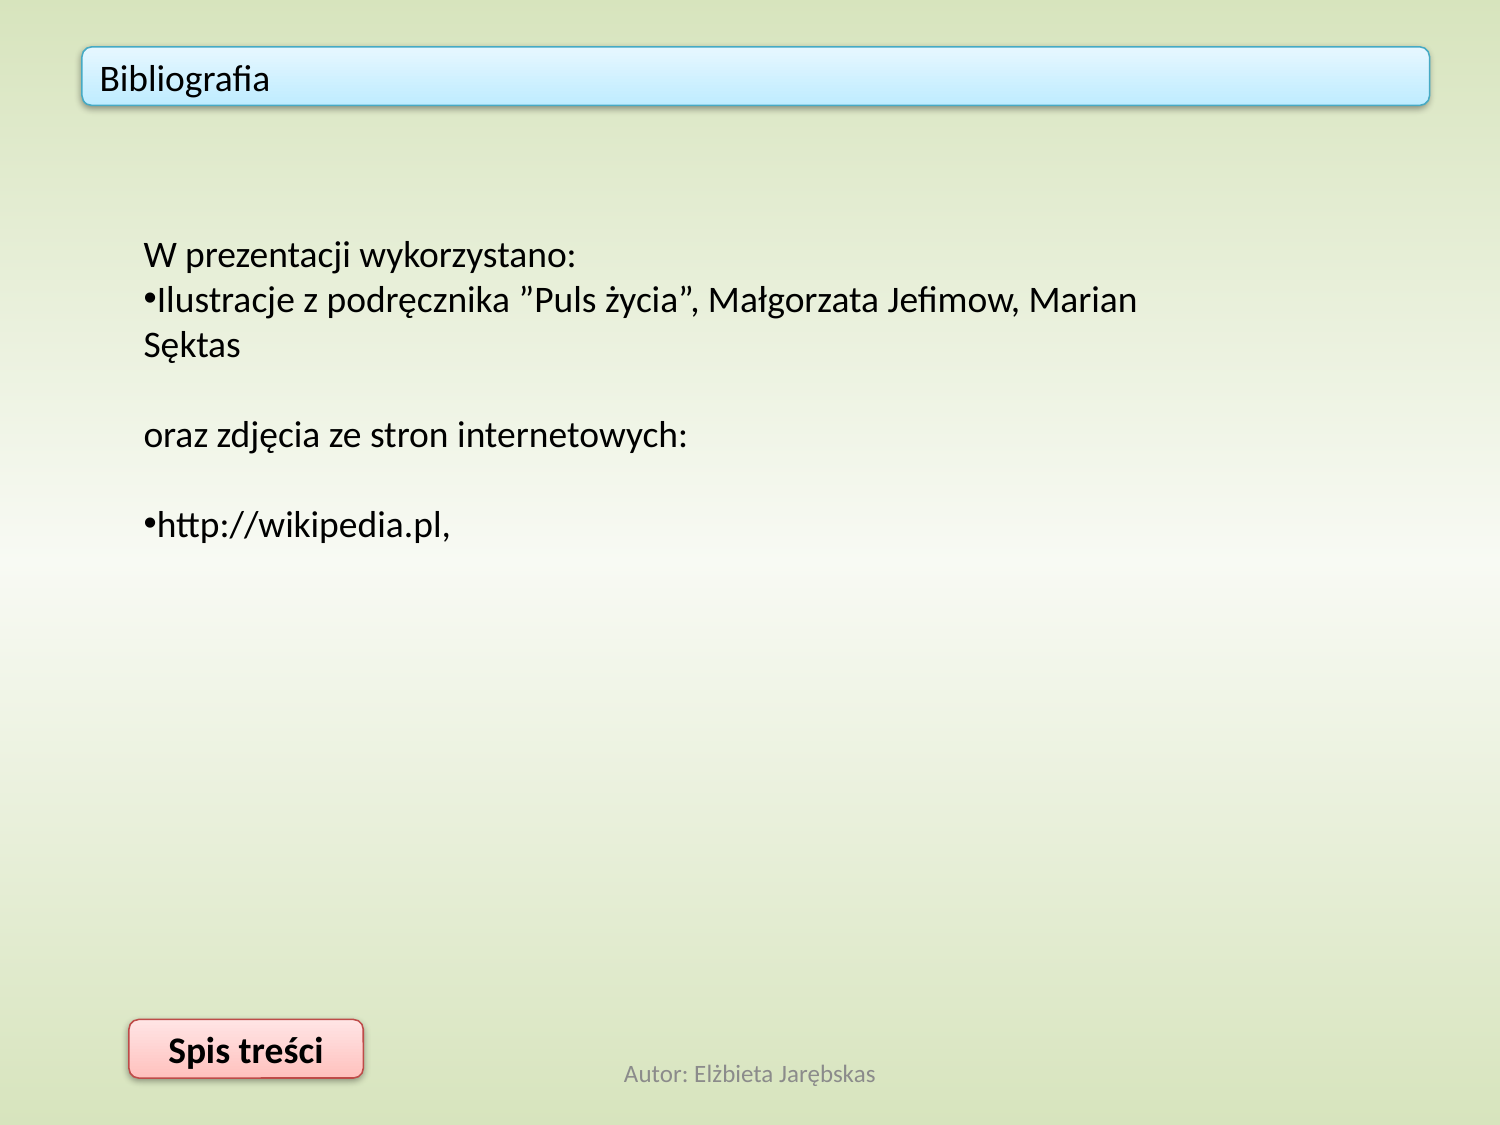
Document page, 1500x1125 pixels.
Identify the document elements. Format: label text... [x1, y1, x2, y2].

text_box W prezentacji wykorzystano: Ilustracje z podręcznika ”Puls życia”, Małgorzata Jefimow, Marian Sęktas oraz zdjęcia ze stron internetowych: http://wikipedia.pl, [128, 222, 1207, 688]
text_box Spis treści [128, 1018, 365, 1079]
text_box Bibliografia [81, 46, 1431, 107]
footer Autor: Elżbieta Jarębskas [512, 1042, 988, 1103]
